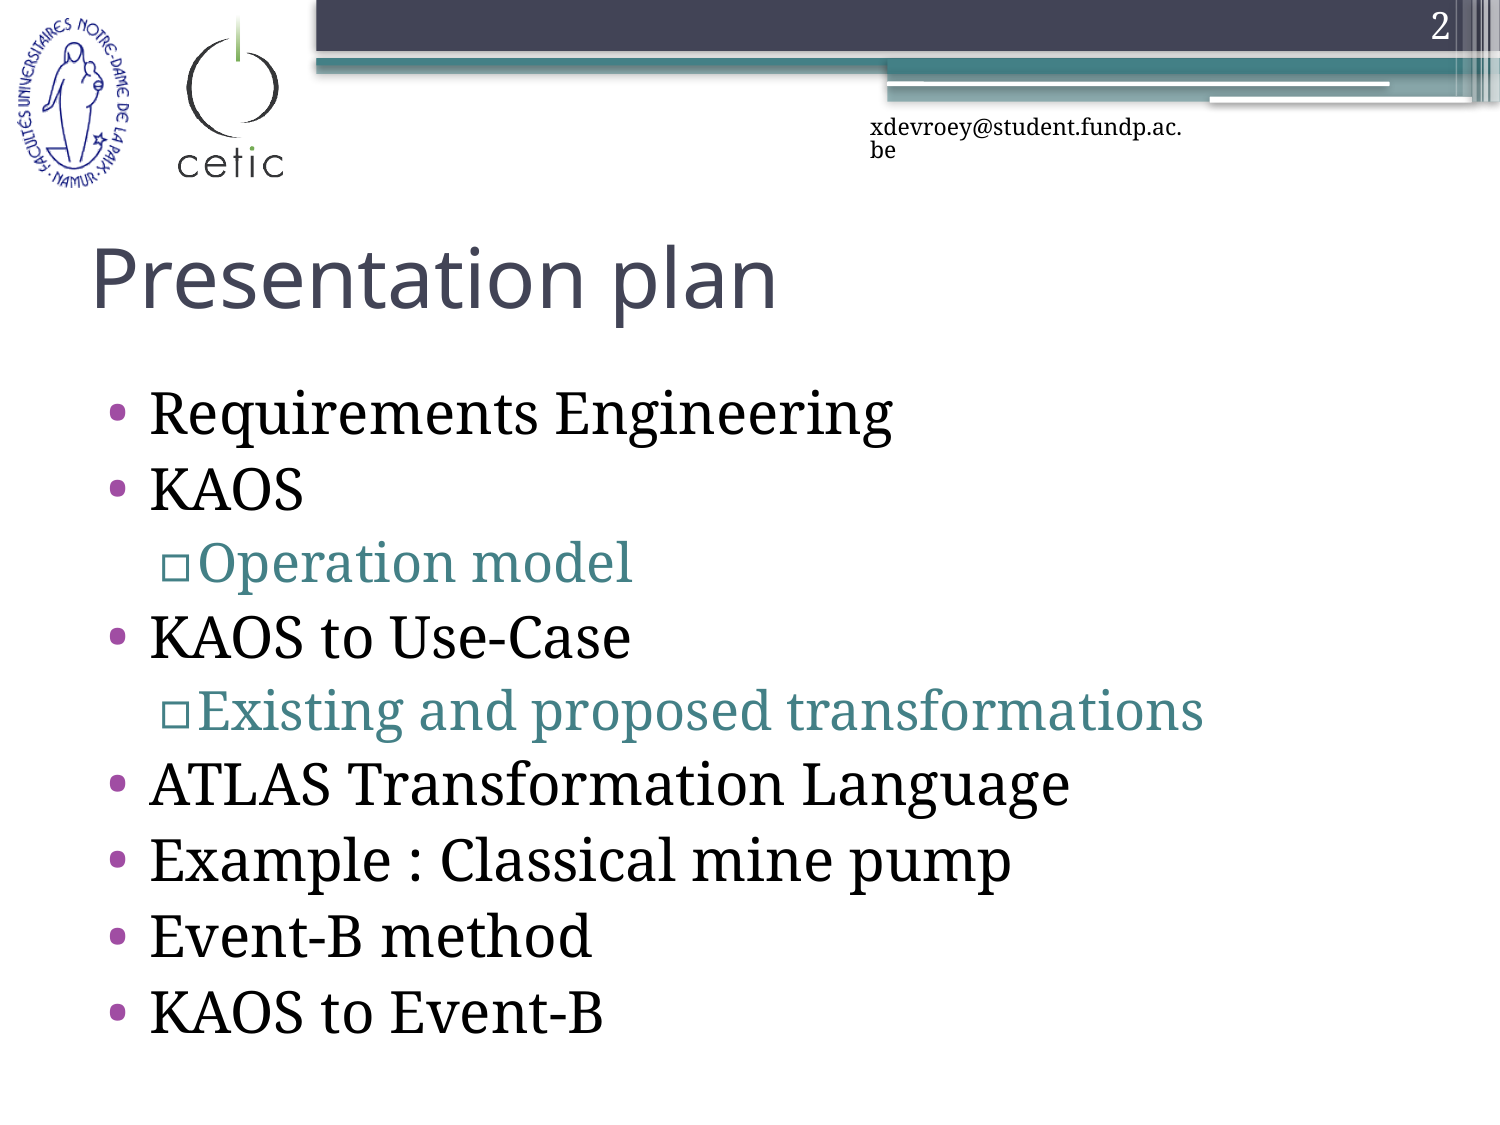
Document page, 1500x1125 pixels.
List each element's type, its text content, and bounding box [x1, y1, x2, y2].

slide_number 2 [1341, 0, 1466, 61]
footer xdevroey@student.fundp.ac.be [855, 105, 1209, 181]
picture [175, 11, 285, 180]
picture [17, 18, 129, 188]
title Presentation plan [75, 187, 1425, 363]
list Requirements Engineering KAOS Operation model KAOS to Use-Case Existing and proposed transformations ATLAS Transformation Language Example : Classical mine pump Event-B method KAOS to Event-B [75, 368, 1425, 1079]
